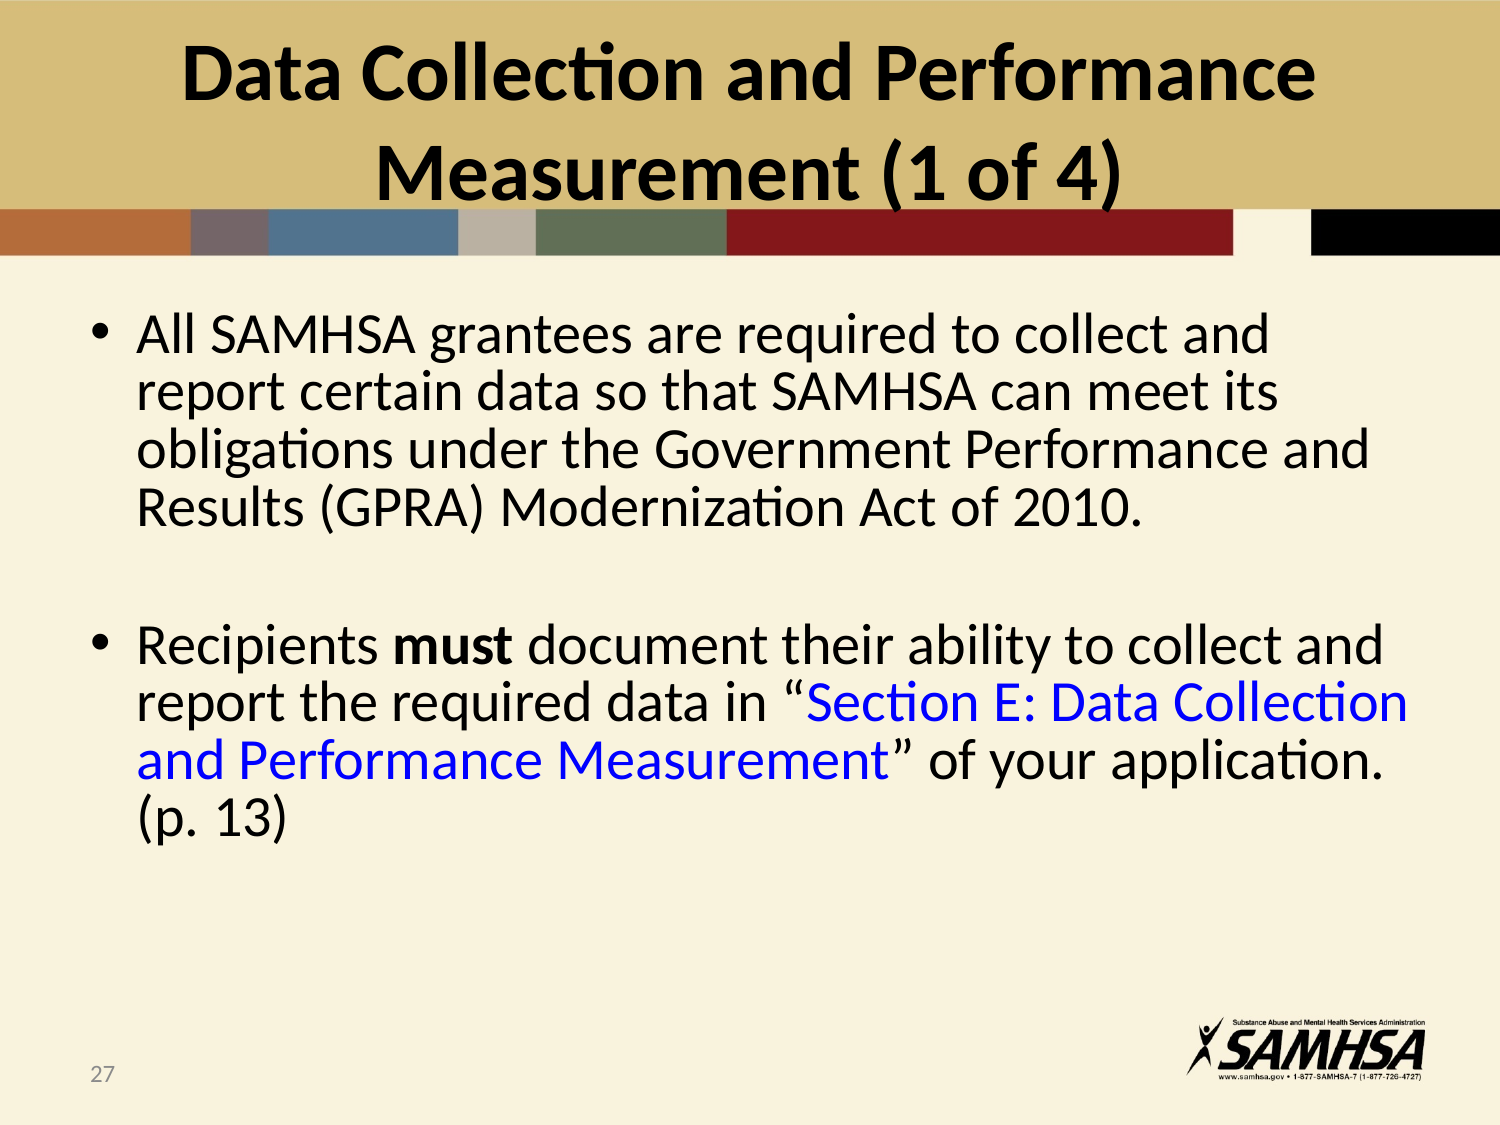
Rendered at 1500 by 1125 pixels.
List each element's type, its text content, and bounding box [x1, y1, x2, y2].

title Data Collection and Performance Measurement (1 of 4) [74, 22, 1426, 213]
slide_number 27 [75, 1042, 425, 1103]
picture [0, 0, 1500, 1125]
list All SAMHSA grantees are required to collect and report certain data so that SAMHSA can meet its obligations under the Government Performance and Results (GPRA) Modernization Act of 2010. Recipients must document their ability to collect and report the required data in “Section E: Data Collection and Performance Measurement” of your application. (p. 13) [74, 299, 1426, 1006]
